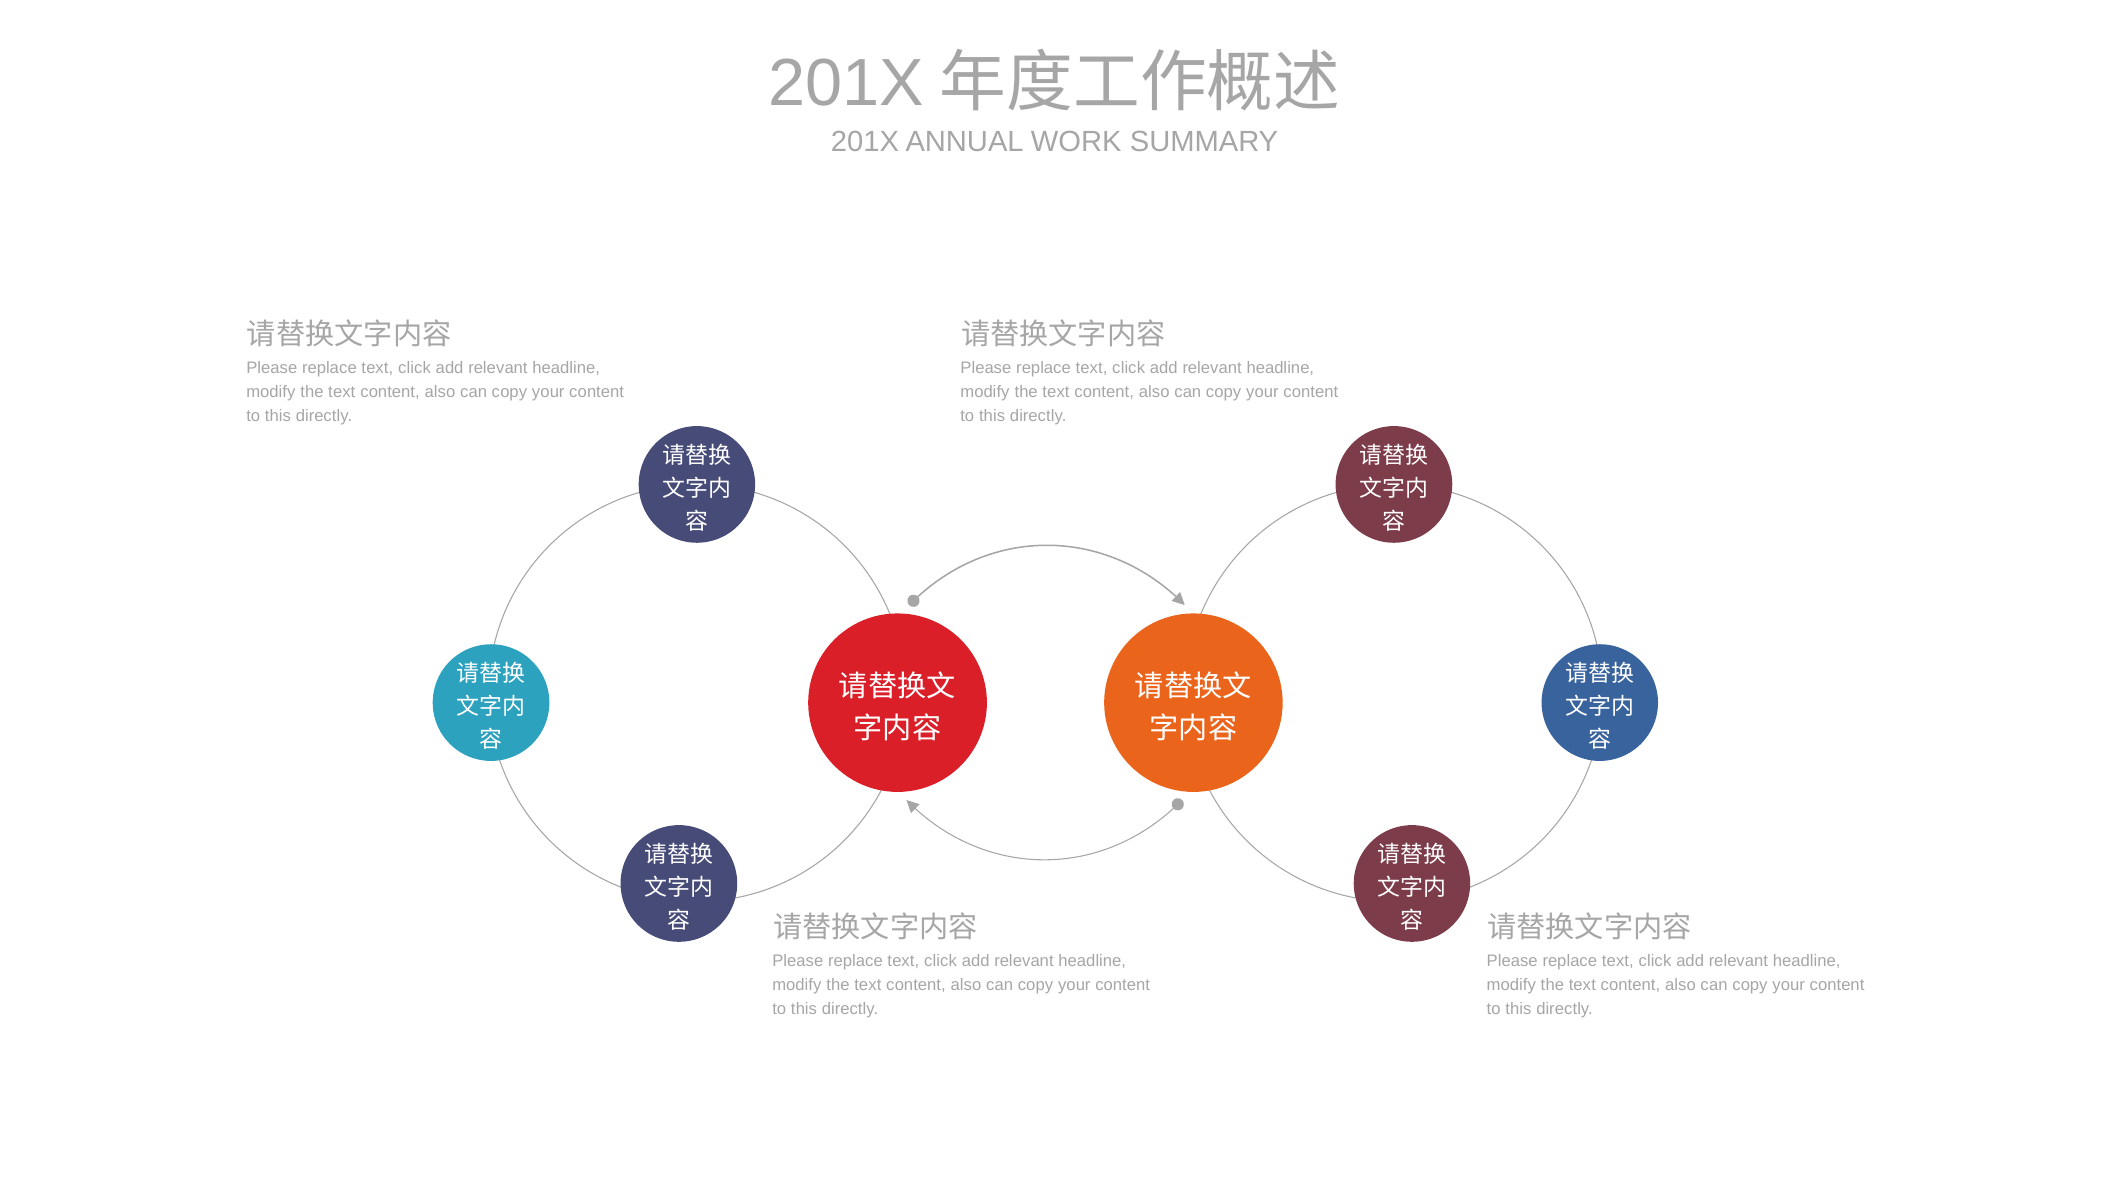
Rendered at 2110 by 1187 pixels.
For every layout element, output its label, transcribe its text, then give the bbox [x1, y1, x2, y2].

text_box 201X年度工作概述 [730, 38, 1379, 119]
text_box Please replace text, click add relevant headline, modify the text content, also can copy your content to this directly. [960, 353, 1348, 425]
text_box 请替换文字内容 [808, 613, 987, 792]
text_box 请替换文字内容 [1335, 426, 1453, 543]
text_box [1201, 492, 1597, 898]
text_box 201X ANNUAL WORK SUMMARY [824, 122, 1285, 158]
text_box 请替换文字内容 [246, 308, 452, 351]
text_box 请替换文字内容 [432, 644, 550, 761]
text_box 请替换文字内容 [1353, 825, 1471, 942]
text_box [906, 666, 1184, 860]
text_box 请替换文字内容 [1487, 901, 1693, 944]
text_box Please replace text, click add relevant headline, modify the text content, also can copy your content to this directly. [246, 353, 634, 425]
text_box 请替换文字内容 [773, 901, 978, 944]
text_box 请替换文字内容 [1541, 644, 1659, 761]
text_box 请替换文字内容 [638, 426, 756, 543]
text_box Please replace text, click add relevant headline, modify the text content, also can copy your content to this directly. [772, 945, 1160, 1018]
text_box [907, 545, 1185, 705]
text_box Please replace text, click add relevant headline, modify the text content, also can copy your content to this directly. [1486, 945, 1874, 1018]
text_box 请替换文字内容 [620, 825, 738, 942]
text_box 请替换文字内容 [1104, 613, 1283, 792]
text_box 请替换文字内容 [961, 308, 1167, 351]
text_box [494, 492, 890, 898]
